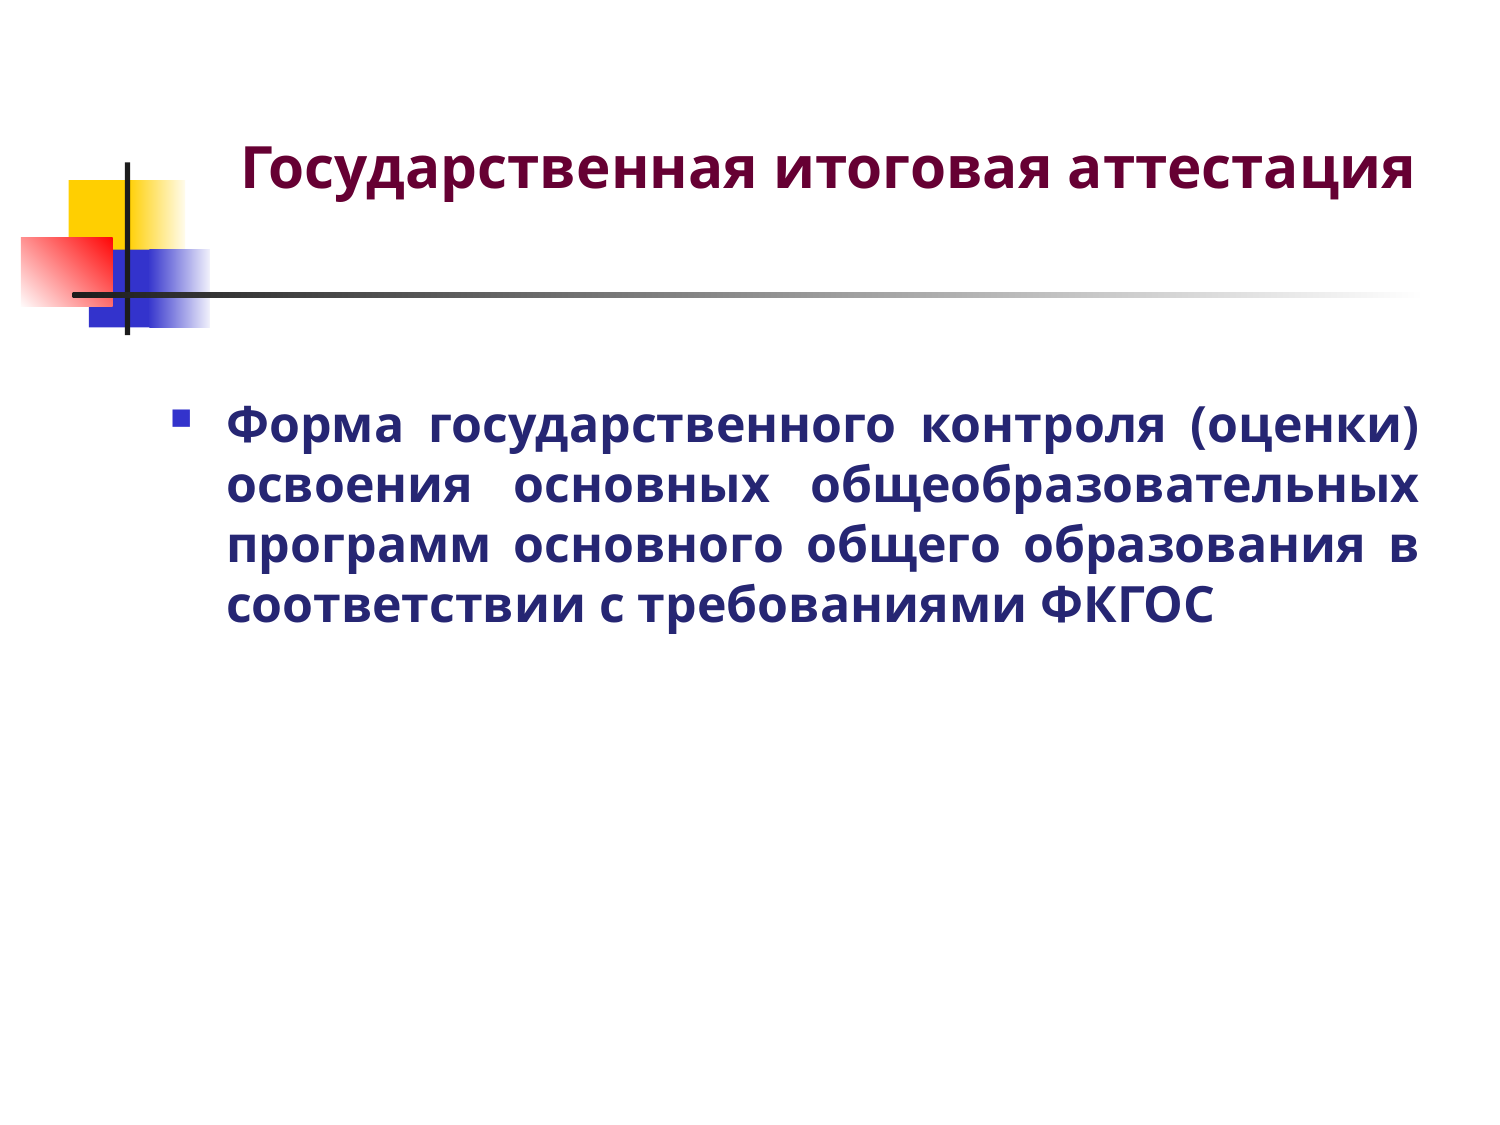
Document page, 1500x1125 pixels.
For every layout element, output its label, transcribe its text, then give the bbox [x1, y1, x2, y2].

title Государственная итоговая аттестация [188, 35, 1468, 208]
list Форма государственного контроля (оценки) освоения основных общеобразовательных программ основного общего образования в соответствии с требованиями ФКГОС [154, 385, 1436, 1006]
